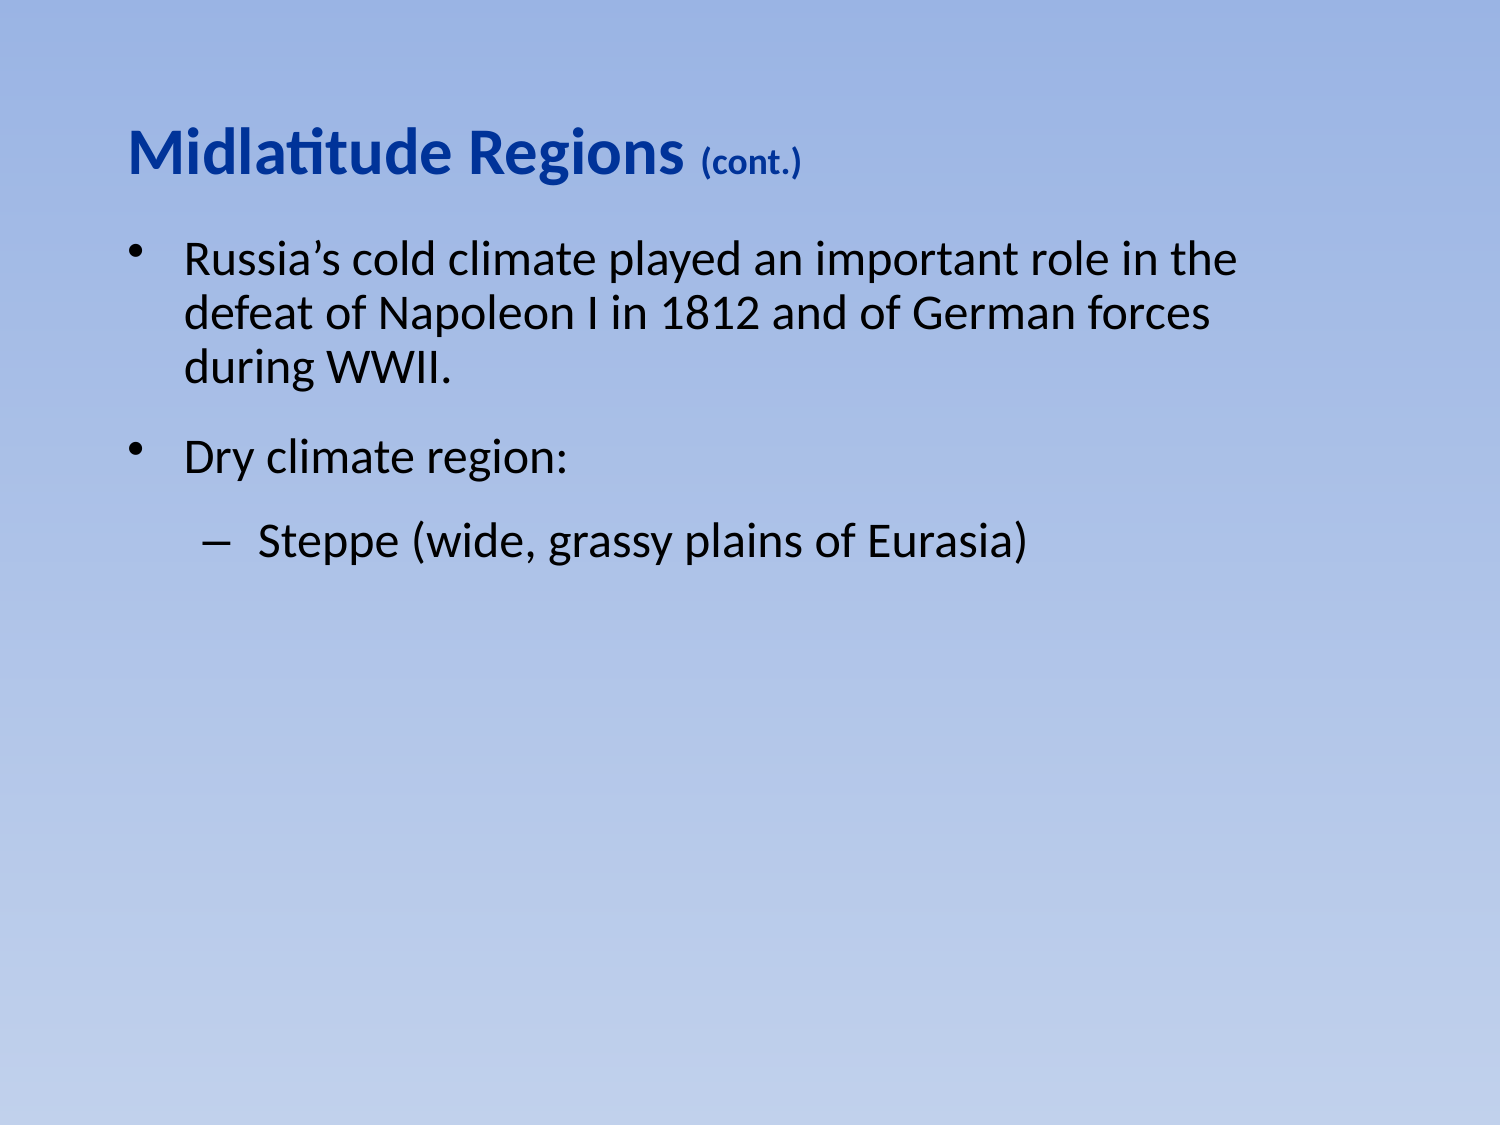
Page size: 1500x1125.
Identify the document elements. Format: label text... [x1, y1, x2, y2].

text_box Midlatitude Regions (cont.) [112, 109, 1388, 196]
text_box Russia’s cold climate played an important role in the defeat of Napoleon I in 1812 and of German forces during WWII. [112, 224, 1313, 402]
text_box Dry climate region: Steppe (wide, grassy plains of Eurasia) [112, 423, 1313, 661]
